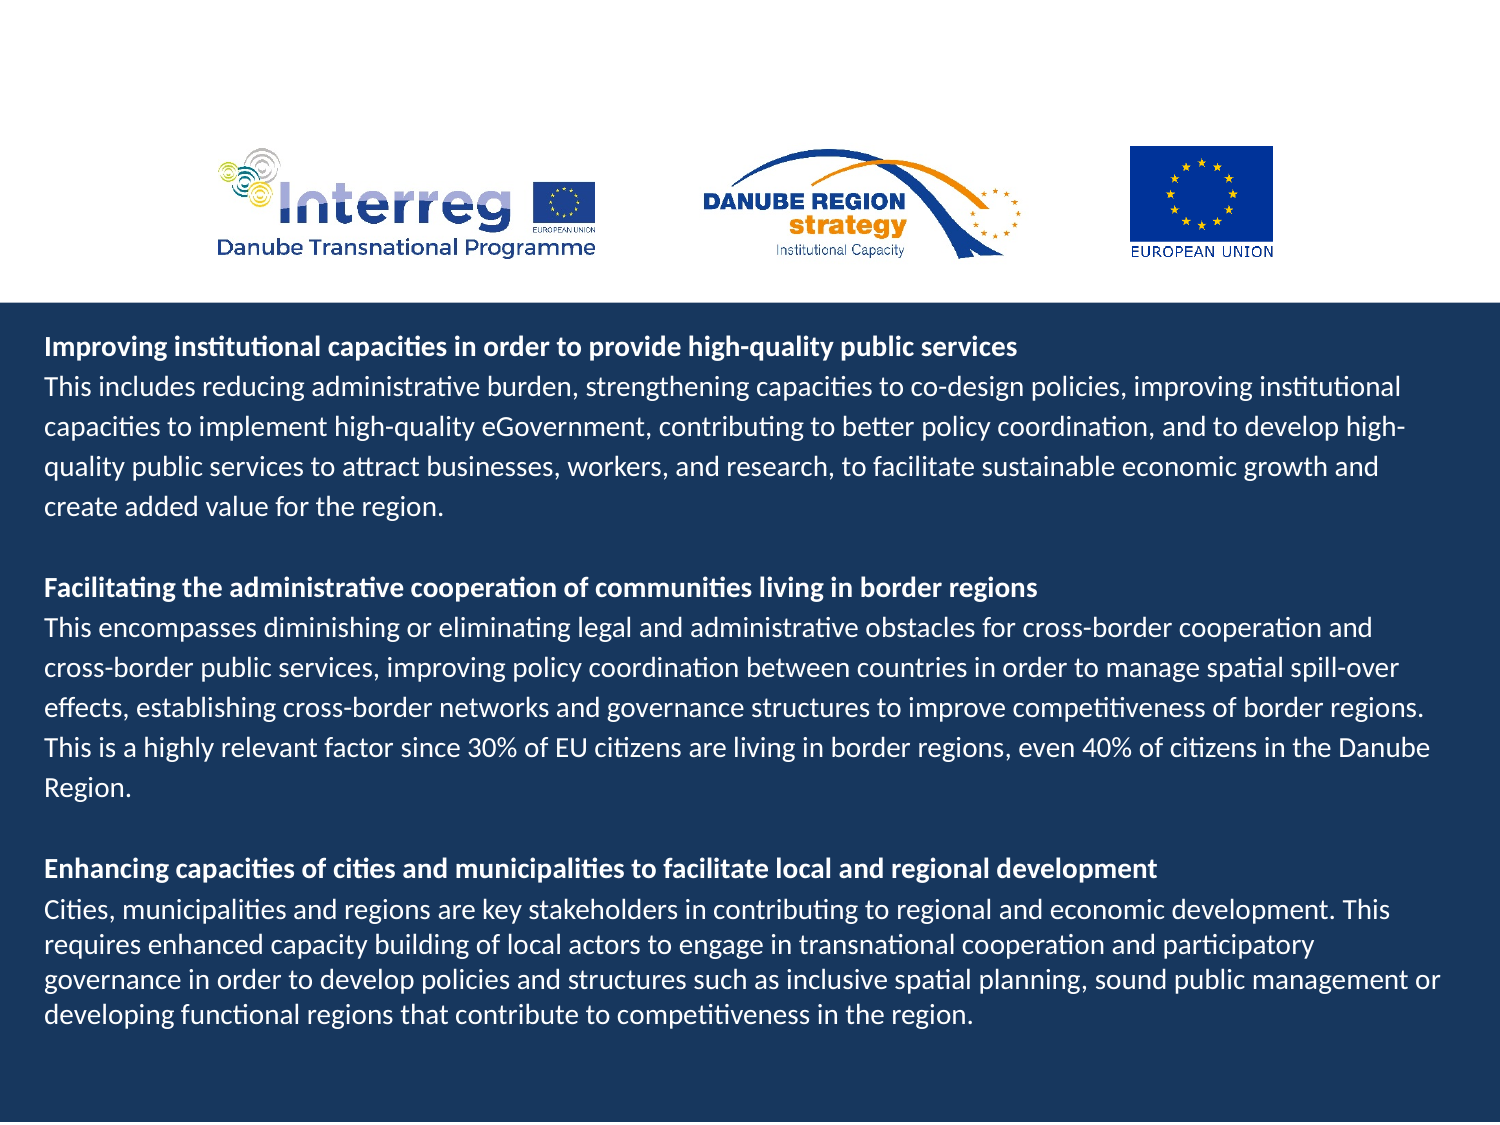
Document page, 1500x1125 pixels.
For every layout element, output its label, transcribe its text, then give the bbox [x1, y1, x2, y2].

text_box [0, 301, 1500, 1124]
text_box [218, 131, 1273, 275]
list Improving institutional capacities in order to provide high-quality public services This includes reducing administrative burden, strengthening capacities to co-design policies, improving institutional capacities to implement high-quality eGovernment, contributing to better policy coordination, and to develop high-quality public services to attract businesses, workers, and research, to facilitate sustainable economic growth and create added value for the region. Facilitating the administrative cooperation of communities living in border regions This encompasses diminishing or eliminating legal and administrative obstacles for cross-border cooperation and cross-border public services, improving policy coordination between countries in order to manage spatial spill-over effects, establishing cross-border networks and governance structures to improve competitiveness of border regions. This is a highly relevant factor since 30% of EU citizens are living in border regions, even 40% of citizens in the Danube Region. Enhancing capacities of cities and municipalities to facilitate local and regional development Cities, municipalities and regions are key stakeholders in contributing to regional and economic development. This requires enhanced capacity building of local actors to engage in transnational cooperation and participatory governance in order to develop policies and structures such as inclusive spatial planning, sound public management or developing functional regions that contribute to competitiveness in the region. [29, 314, 1459, 976]
